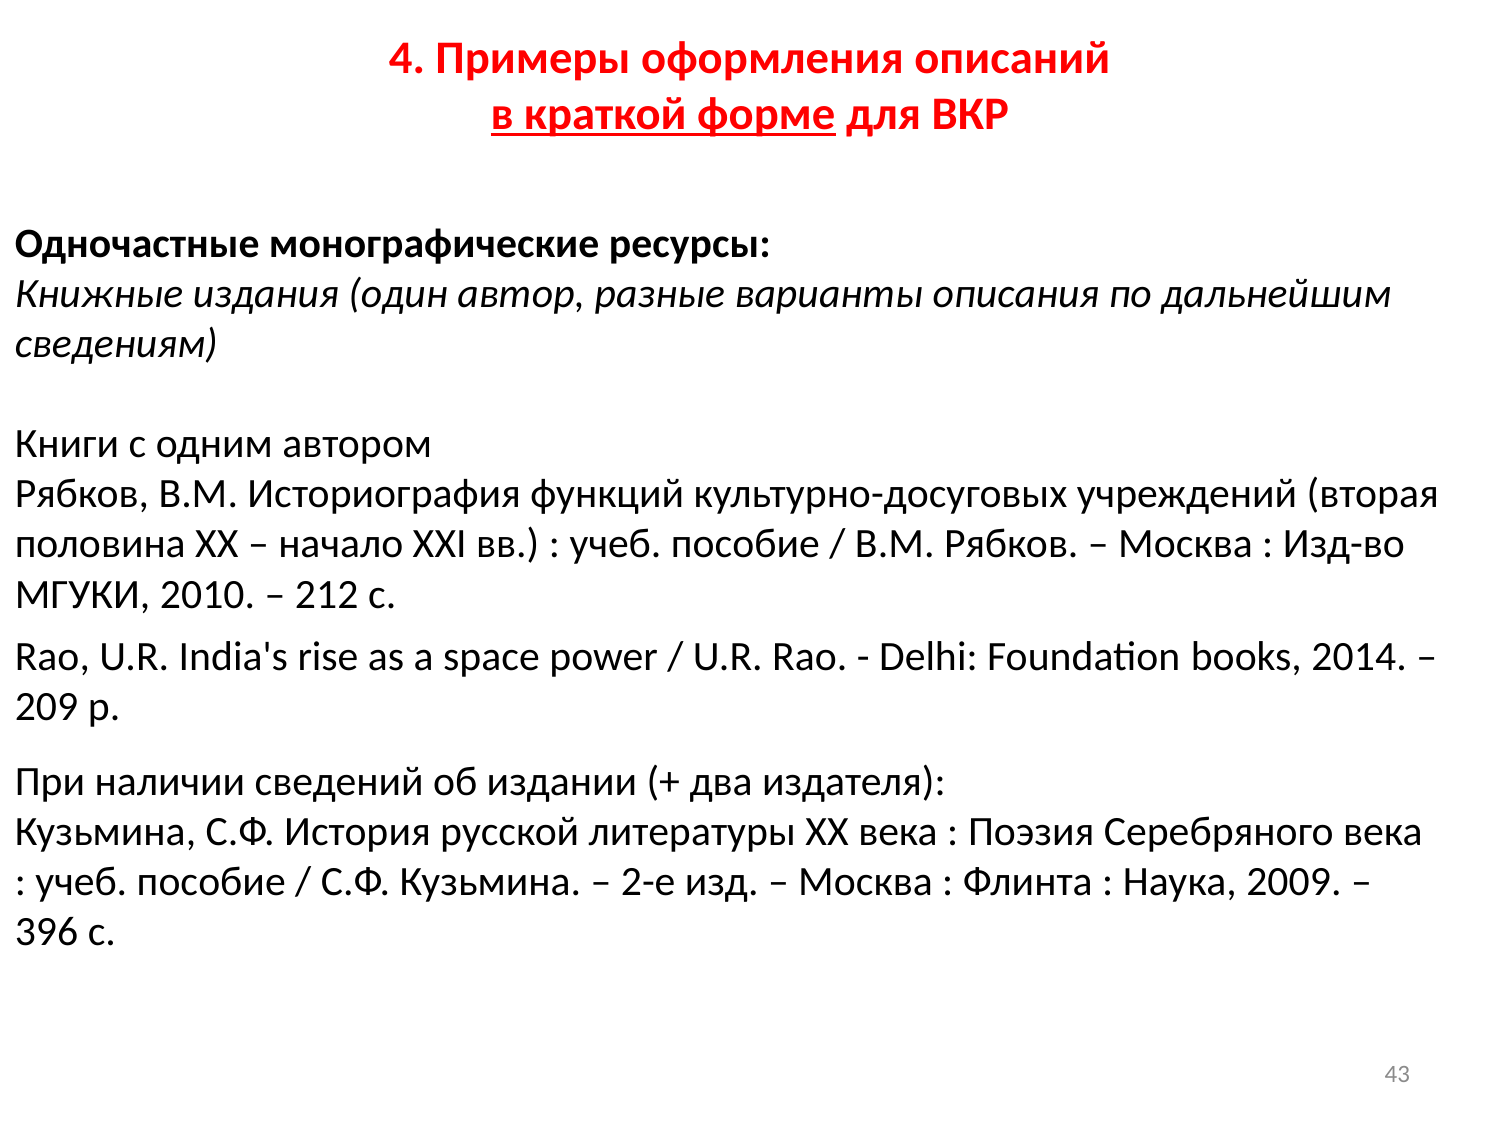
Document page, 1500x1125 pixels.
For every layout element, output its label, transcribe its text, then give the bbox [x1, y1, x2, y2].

title 4. Примеры оформления описаний в краткой форме для ВКР [0, 19, 1500, 147]
slide_number 43 [1074, 1042, 1425, 1103]
text_box Одночастные монографические ресурсы: Книжные издания (один автор, разные варианты описания по дальнейшим сведениям) Книги с одним автором Рябков, В.М. Историография функций культурно-досуговых учреждений (вторая половина XX – начало XXI вв.) : учеб. пособие / В.М. Рябков. – Москва : Изд-во МГУКИ, 2010. – 212 с. Rao, U.R. India's rise as a space power / U.R. Rao. - Delhi: Foundation books, 2014. – 209 p. При наличии сведений об издании (+ два издателя): Кузьмина, С.Ф. История русской литературы XX века : Поэзия Серебряного века : учеб. пособие / С.Ф. Кузьмина. – 2-е изд. – Москва : Флинта : Наука, 2009. – 396 с. [0, 208, 1483, 962]
